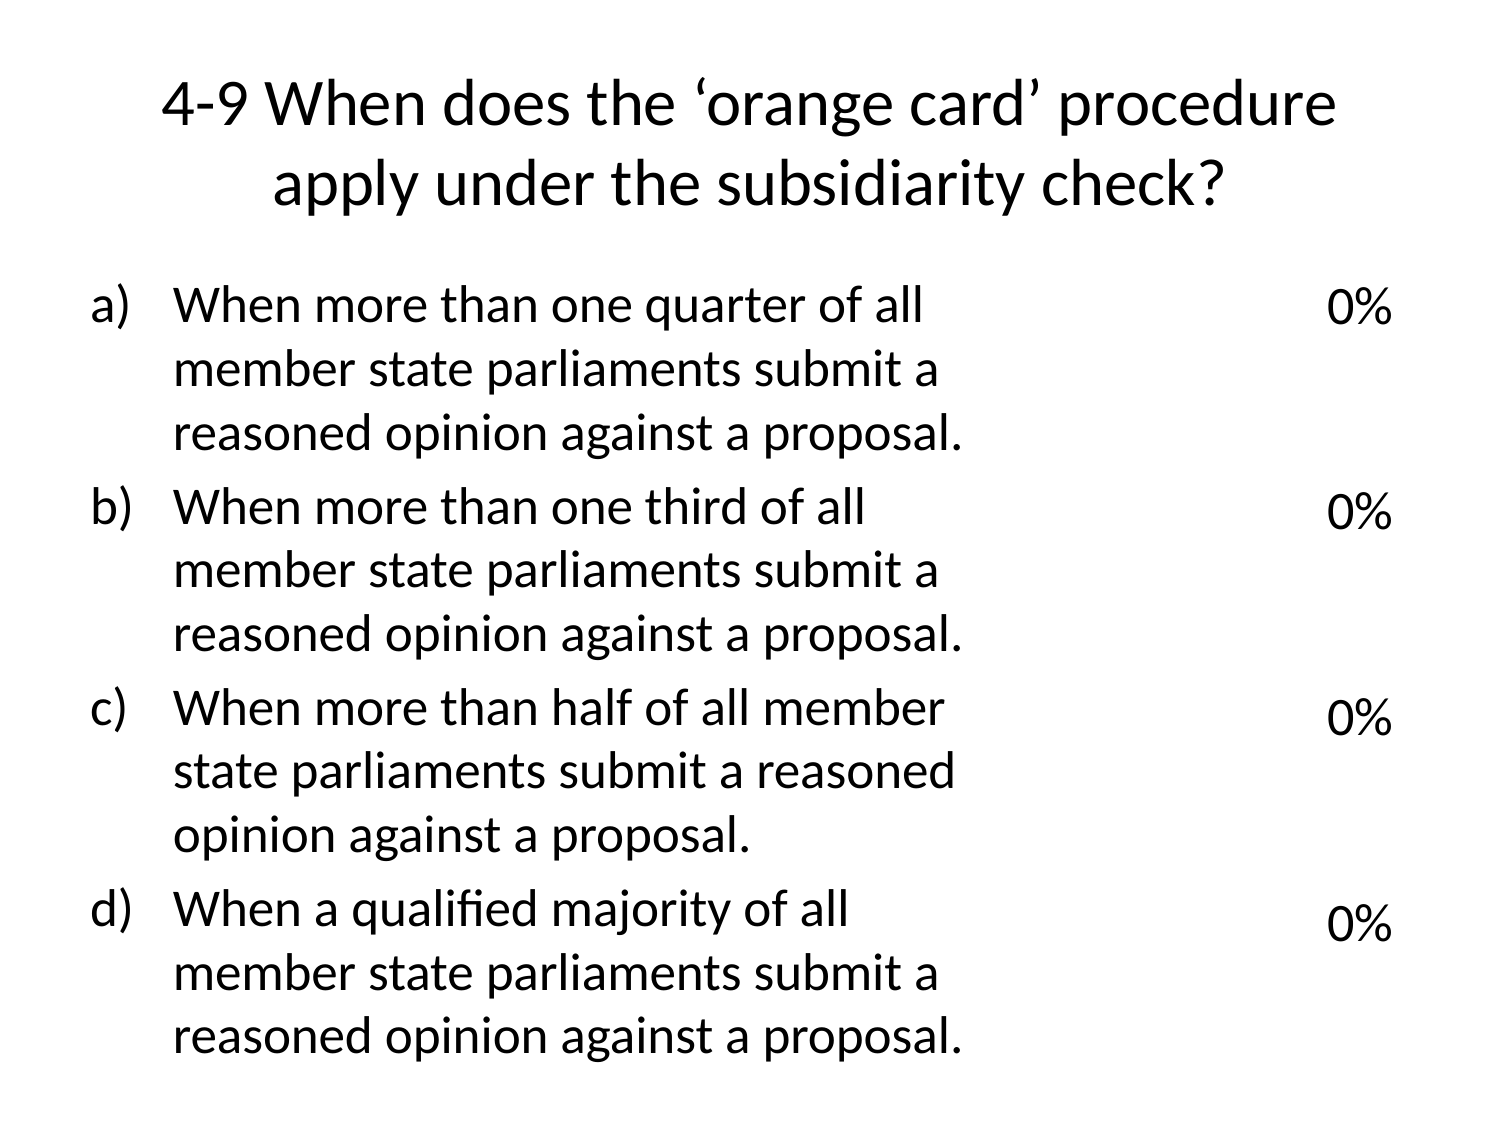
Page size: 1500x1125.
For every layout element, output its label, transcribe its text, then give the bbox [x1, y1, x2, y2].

list When more than one quarter of all member state parliaments submit a reasoned opinion against a proposal. When more than one third of all member state parliaments submit a reasoned opinion against a proposal. When more than half of all member state parliaments submit a reasoned opinion against a proposal. When a qualified majority of all member state parliaments submit a reasoned opinion against a proposal. [74, 262, 1026, 1081]
list 0% 0% 0% 0% [1124, 262, 1409, 1006]
title 4-9 When does the ‘orange card’ procedure apply under the subsidiarity check? [74, 37, 1426, 241]
